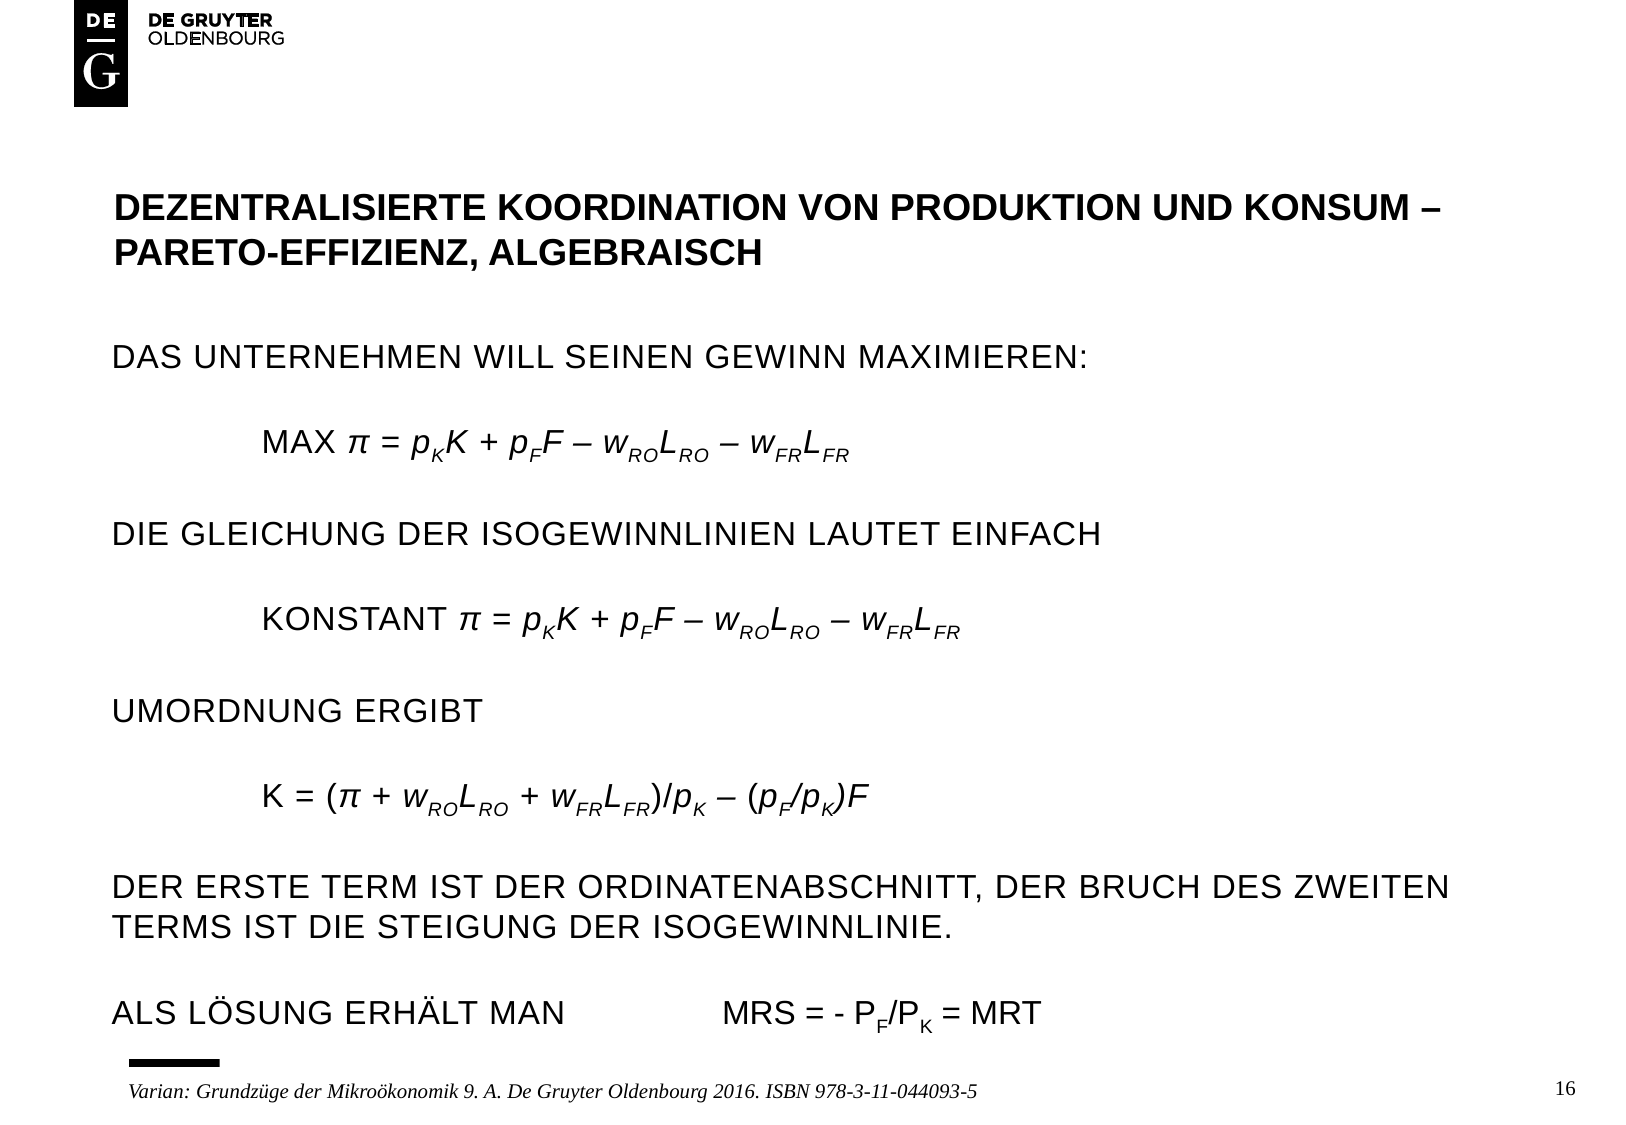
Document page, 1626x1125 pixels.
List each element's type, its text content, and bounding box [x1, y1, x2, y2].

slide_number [128, 1077, 1539, 1108]
title DEZENTRALISIERTE KOORDINATION VON PRODUKTION UND KONSUM – PARETO-EFFIZIENZ, ALGEBRAISCH [113, 182, 1541, 265]
list Das unternehmen will seinen gewinn maximieren: MAX π = pkk + pff – wrolro – wfrlfr Die gleichung der isogewinnlinien lautet einfach KONSTANT π = pkk + pff – wrolro – wfrlfr UMORDNUNG ERGIBT K = (π + wrolro + wfrlfr)/pk – (pf/pk)f DER ERSTE TERM IST DER ORDINATENABSCHNITT, DER BRUCH DES ZWEITEN TERMS IST DIE STEIGUNG DER ISOGEWINNLINIE. ALS LÖSUNG ERHÄLT MAN MRS = - PF/PK = MRT [111, 334, 1539, 1035]
slide_number 16 [1554, 1074, 1614, 1104]
